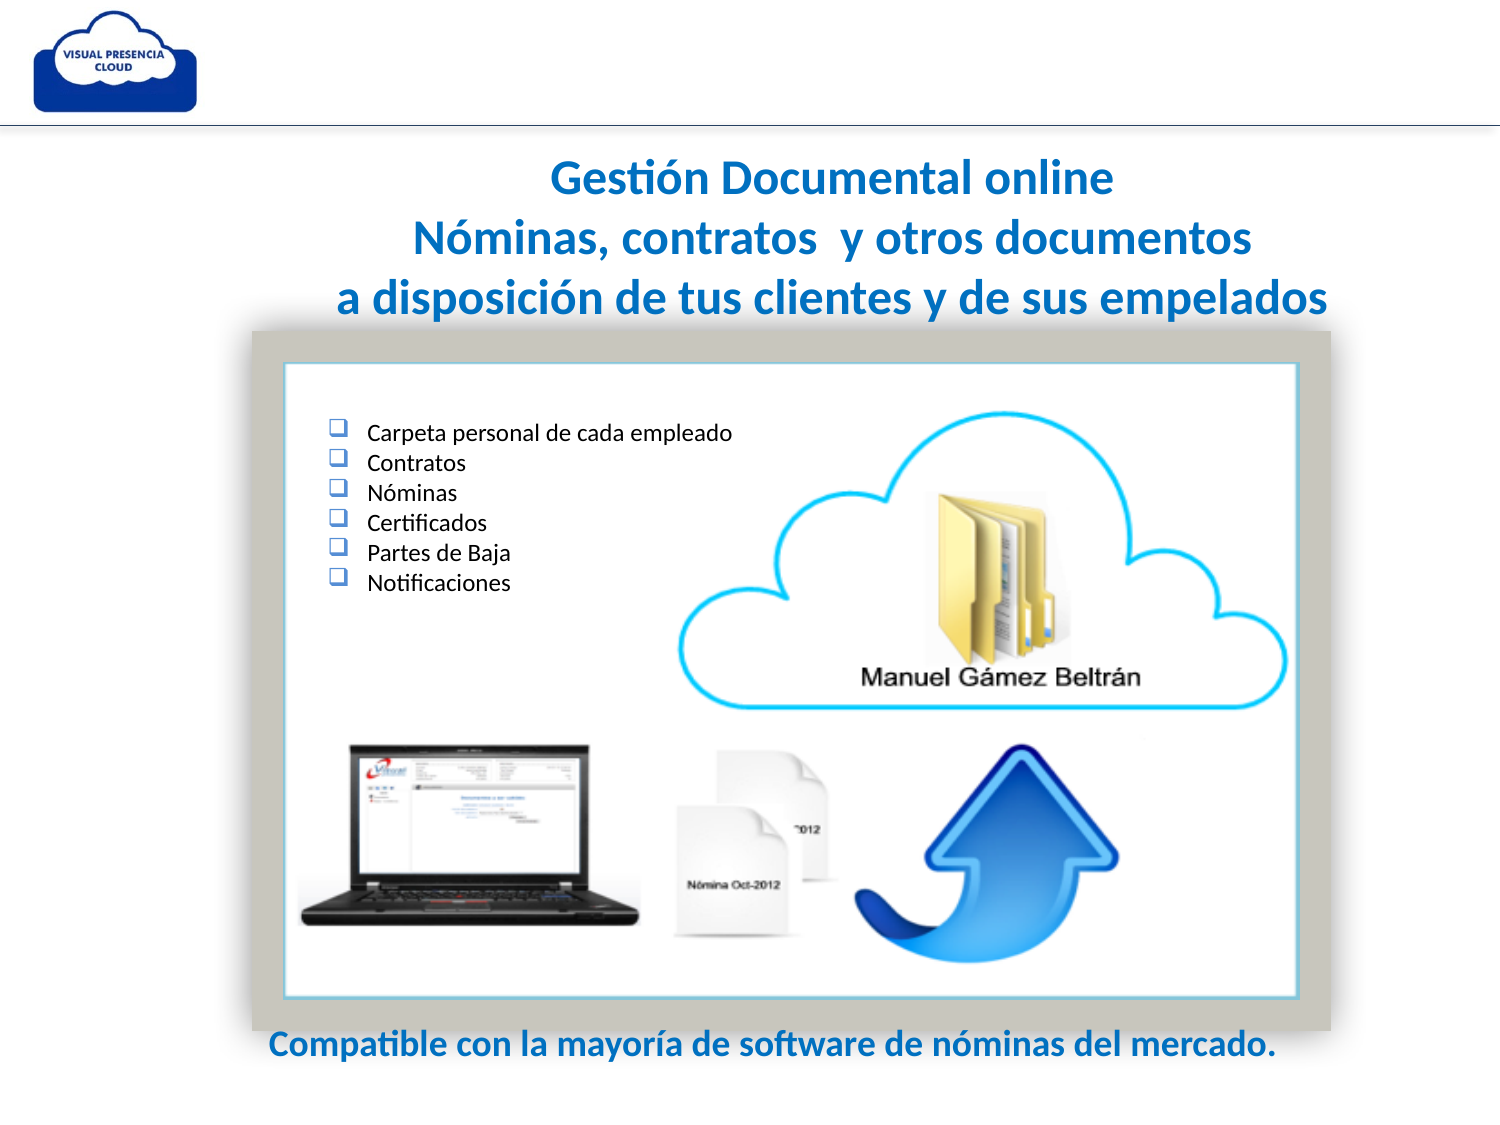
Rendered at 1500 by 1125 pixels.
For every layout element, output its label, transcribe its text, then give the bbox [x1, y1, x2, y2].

text_box Compatible con la mayoría de software de nóminas del mercado. [206, 1011, 1341, 1072]
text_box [0, 6, 1500, 126]
picture [282, 361, 1301, 1000]
text_box Gestión Documental online Nóminas, contratos y otros documentos a disposición de tus clientes y de sus empelados [265, 137, 1400, 332]
